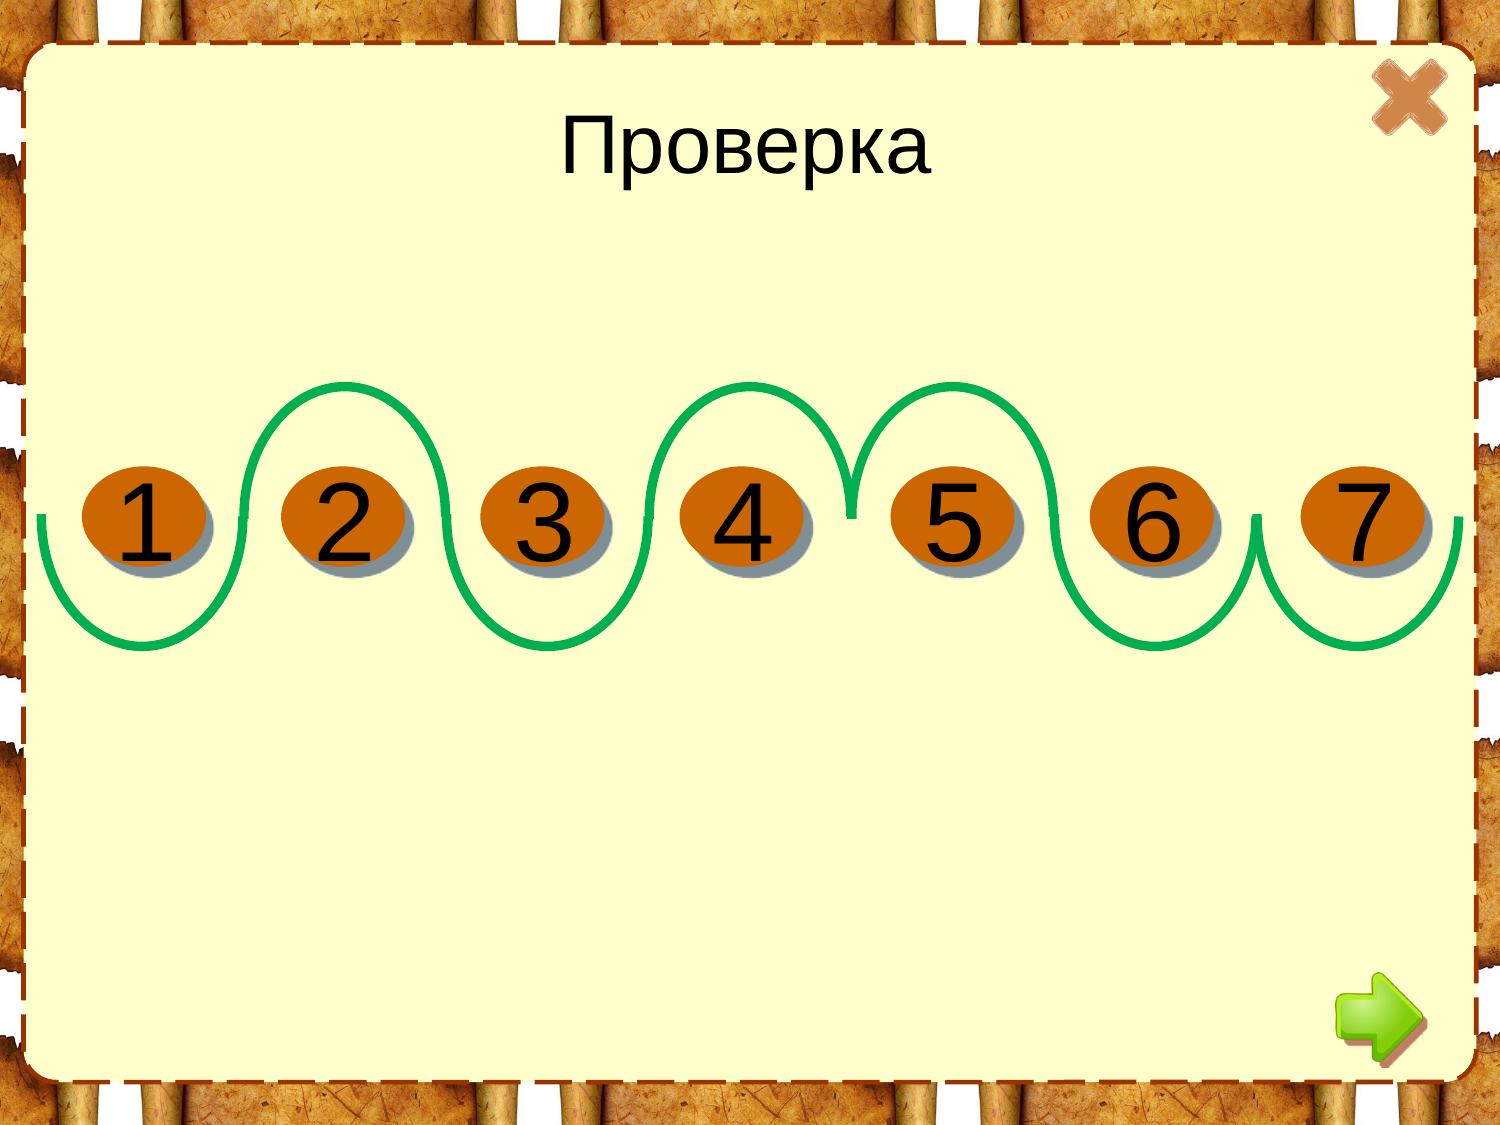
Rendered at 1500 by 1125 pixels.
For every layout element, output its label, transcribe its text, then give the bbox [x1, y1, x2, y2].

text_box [41, 386, 1459, 647]
text_box [21, 40, 1479, 1085]
picture [0, 0, 1500, 1125]
title Проверка [70, 46, 1421, 235]
